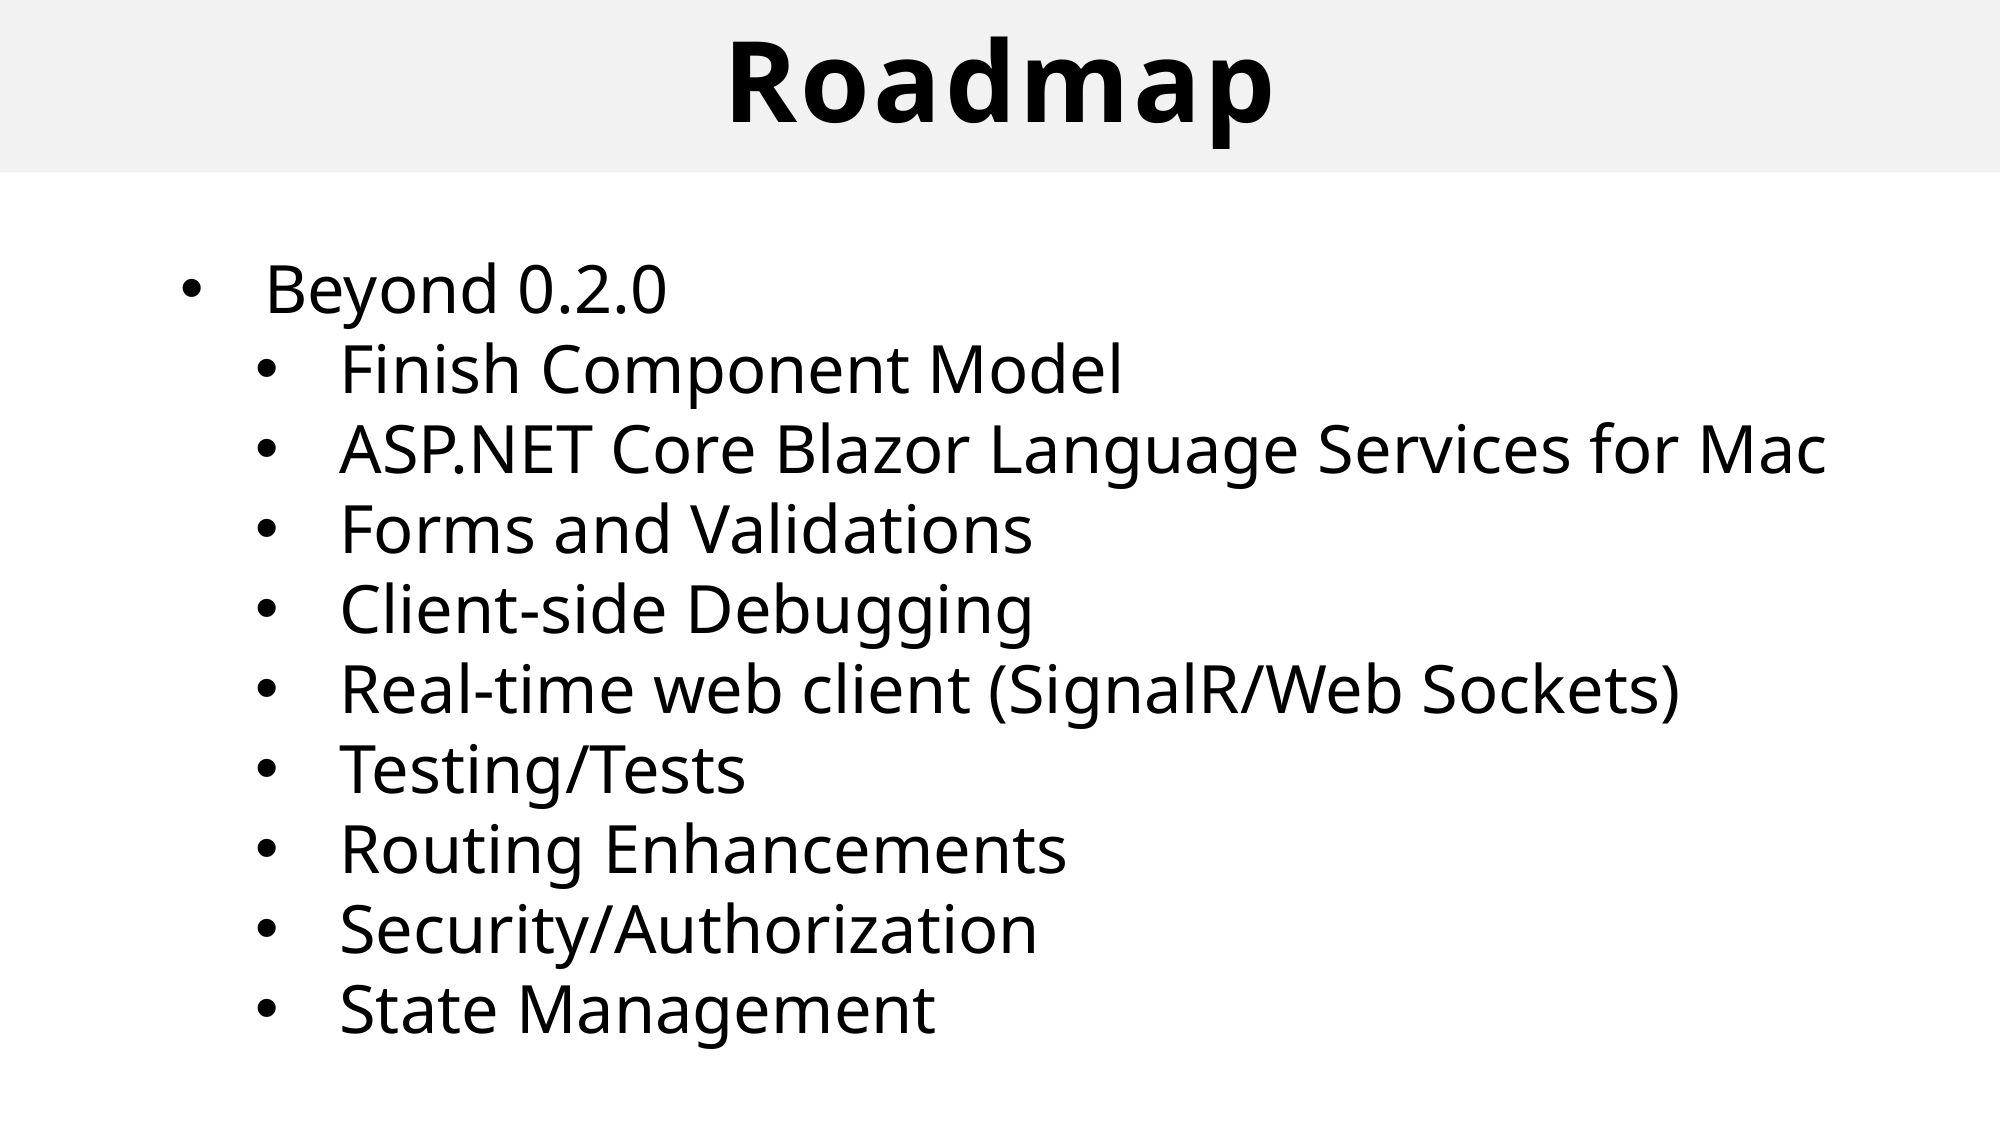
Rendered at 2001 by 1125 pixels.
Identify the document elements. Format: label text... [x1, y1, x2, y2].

title Roadmap [0, 0, 2000, 172]
text_box Beyond 0.2.0 Finish Component Model ASP.NET Core Blazor Language Services for Mac Forms and Validations Client-side Debugging Real-time web client (SignalR/Web Sockets) Testing/Tests Routing Enhancements Security/Authorization State Management [0, 172, 2000, 1122]
